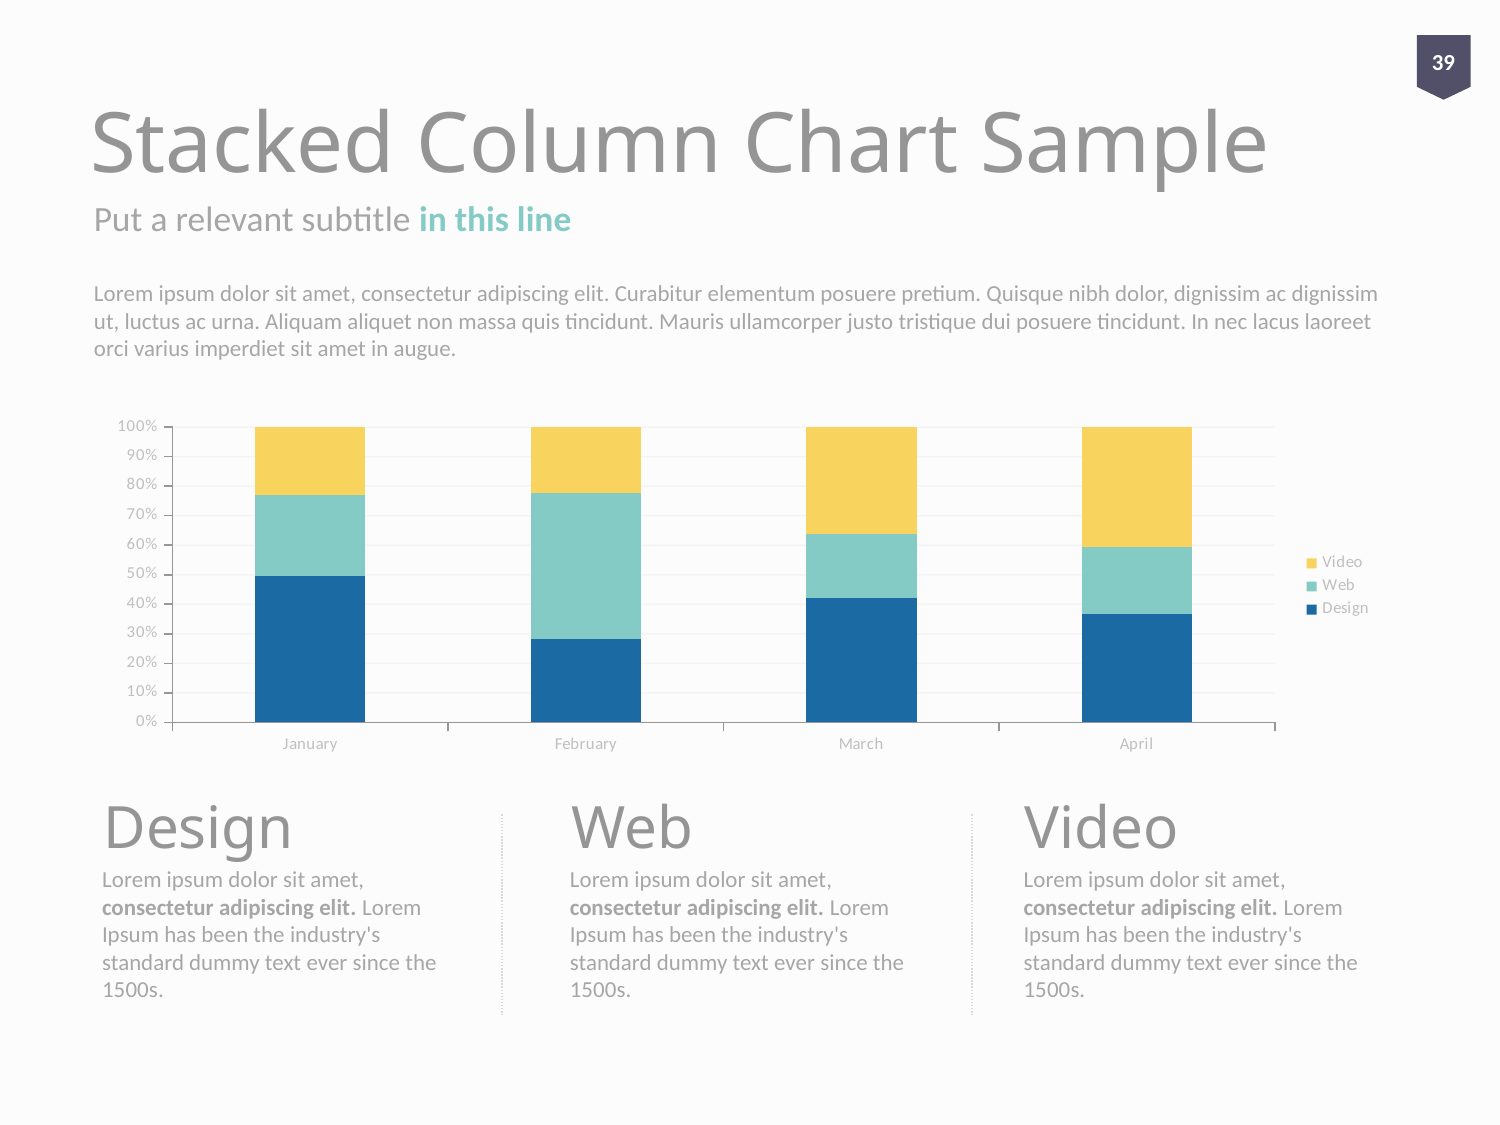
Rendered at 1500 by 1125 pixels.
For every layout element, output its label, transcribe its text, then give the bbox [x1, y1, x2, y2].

text_box Lorem ipsum dolor sit amet, consectetur adipiscing elit. Curabitur elementum posuere pretium. Quisque nibh dolor, dignissim ac dignissim ut, luctus ac urna. Aliquam aliquet non massa quis tincidunt. Mauris ullamcorper justo tristique dui posuere tincidunt. In nec lacus laoreet orci varius imperdiet sit amet in augue. [78, 271, 1412, 405]
list Lorem ipsum dolor sit amet, consectetur adipiscing elit. Lorem Ipsum has been the industry's standard dummy text ever since the 1500s. [87, 857, 477, 1017]
text_box Web [556, 770, 935, 884]
chart [90, 411, 1389, 762]
text_box Lorem ipsum dolor sit amet, consectetur adipiscing elit. Lorem Ipsum has been the industry's standard dummy text ever since the 1500s. [554, 857, 945, 1017]
title Stacked Column Chart Sample [75, 45, 1425, 233]
text_box Put a relevant subtitle in this line [78, 177, 1429, 257]
text_box Video [1009, 770, 1388, 884]
text_box Design [88, 768, 467, 884]
text_box Lorem ipsum dolor sit amet, consectetur adipiscing elit. Lorem Ipsum has been the industry's standard dummy text ever since the 1500s. [1008, 857, 1399, 1017]
text_box 39 [1414, 33, 1473, 102]
